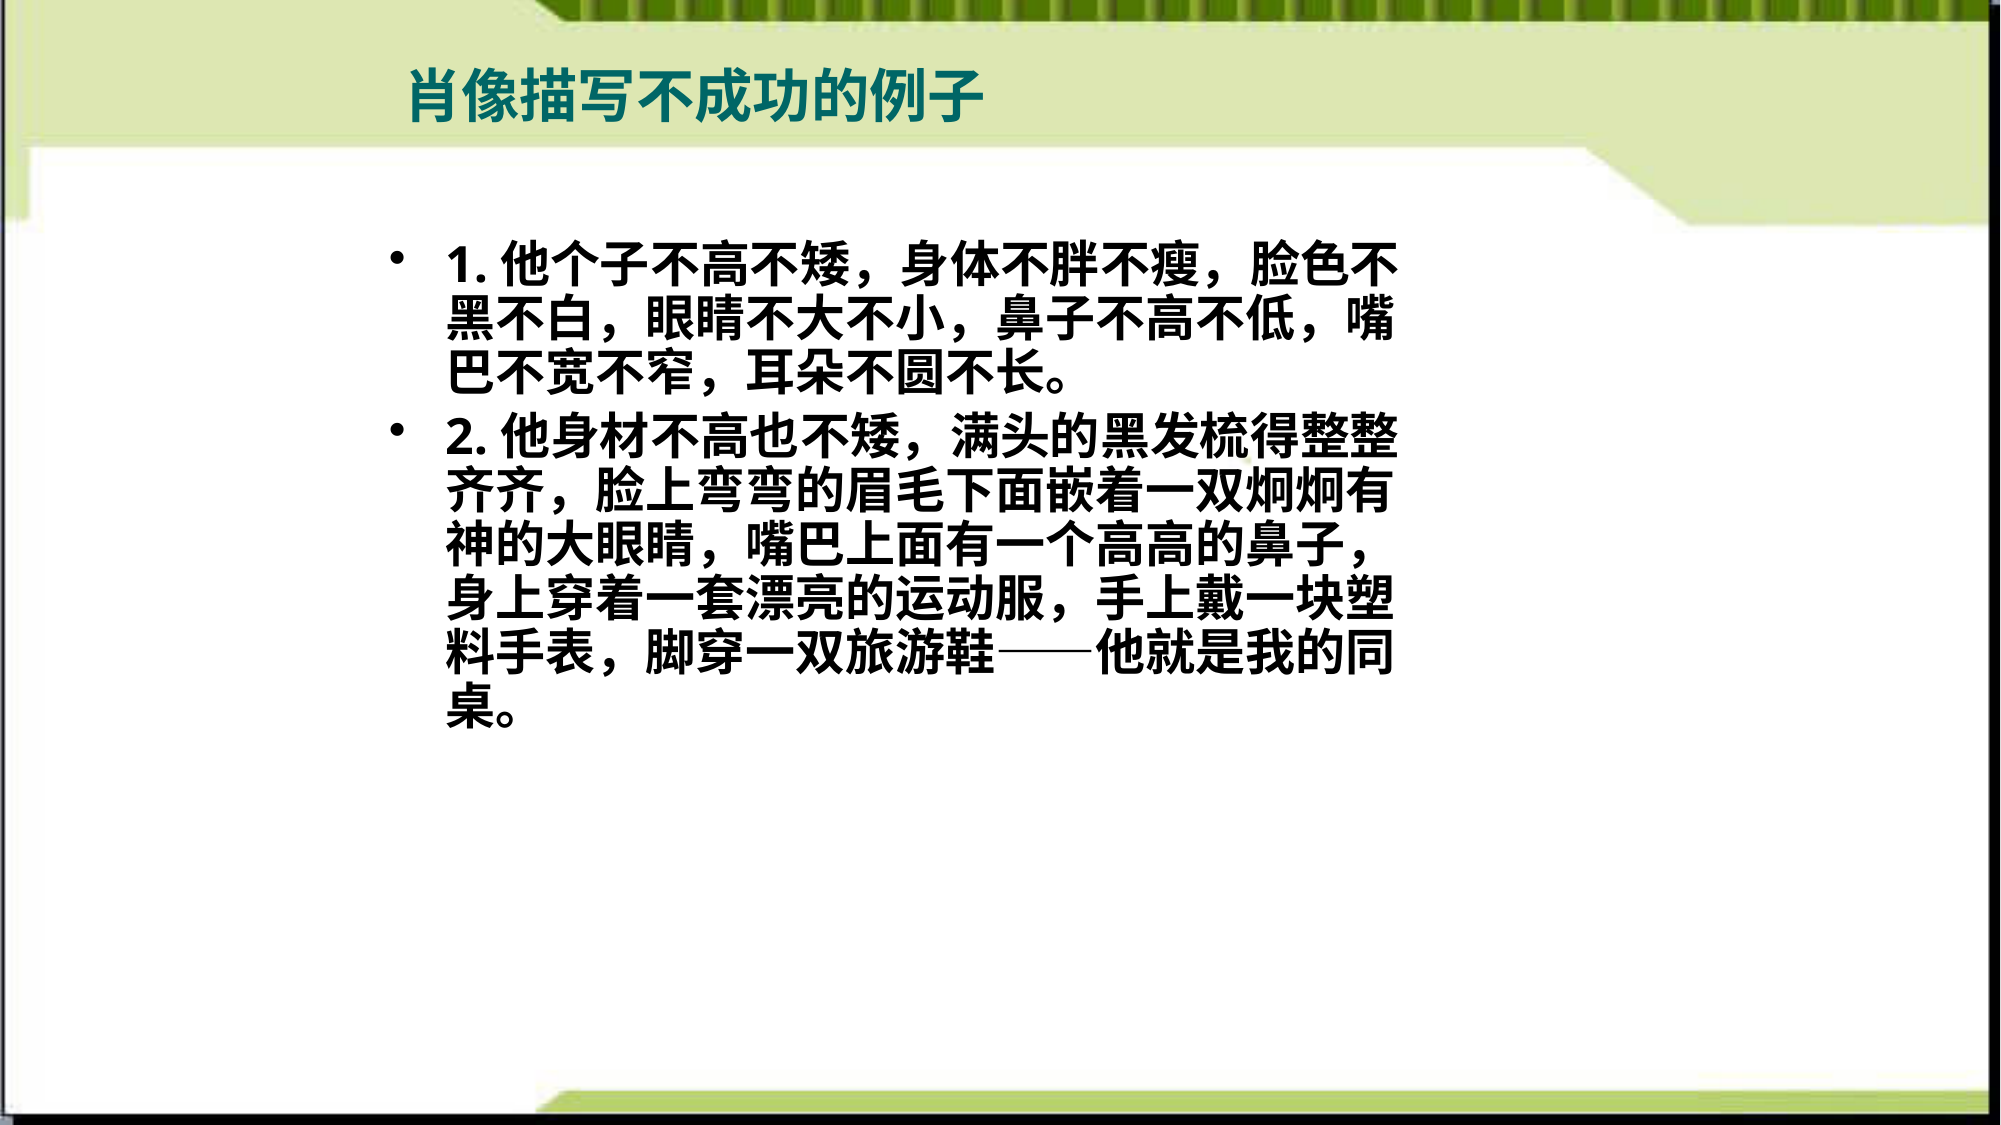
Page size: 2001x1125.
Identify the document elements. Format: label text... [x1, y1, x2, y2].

title 肖像描写不成功的例子 [19, 0, 1370, 188]
picture [0, 0, 2001, 1125]
list 1.他个子不高不矮，身体不胖不瘦，脸色不黑不白，眼睛不大不小，鼻子不高不低，嘴巴不宽不窄，耳朵不圆不长。 2.他身材不高也不矮，满头的黑发梳得整整齐齐，脸上弯弯的眉毛下面嵌着一双炯炯有神的大眼睛，嘴巴上面有一个高高的鼻子，身上穿着一套漂亮的运动服，手上戴一块塑料手表，脚穿一双旅游鞋——他就是我的同桌。 [373, 231, 1449, 975]
